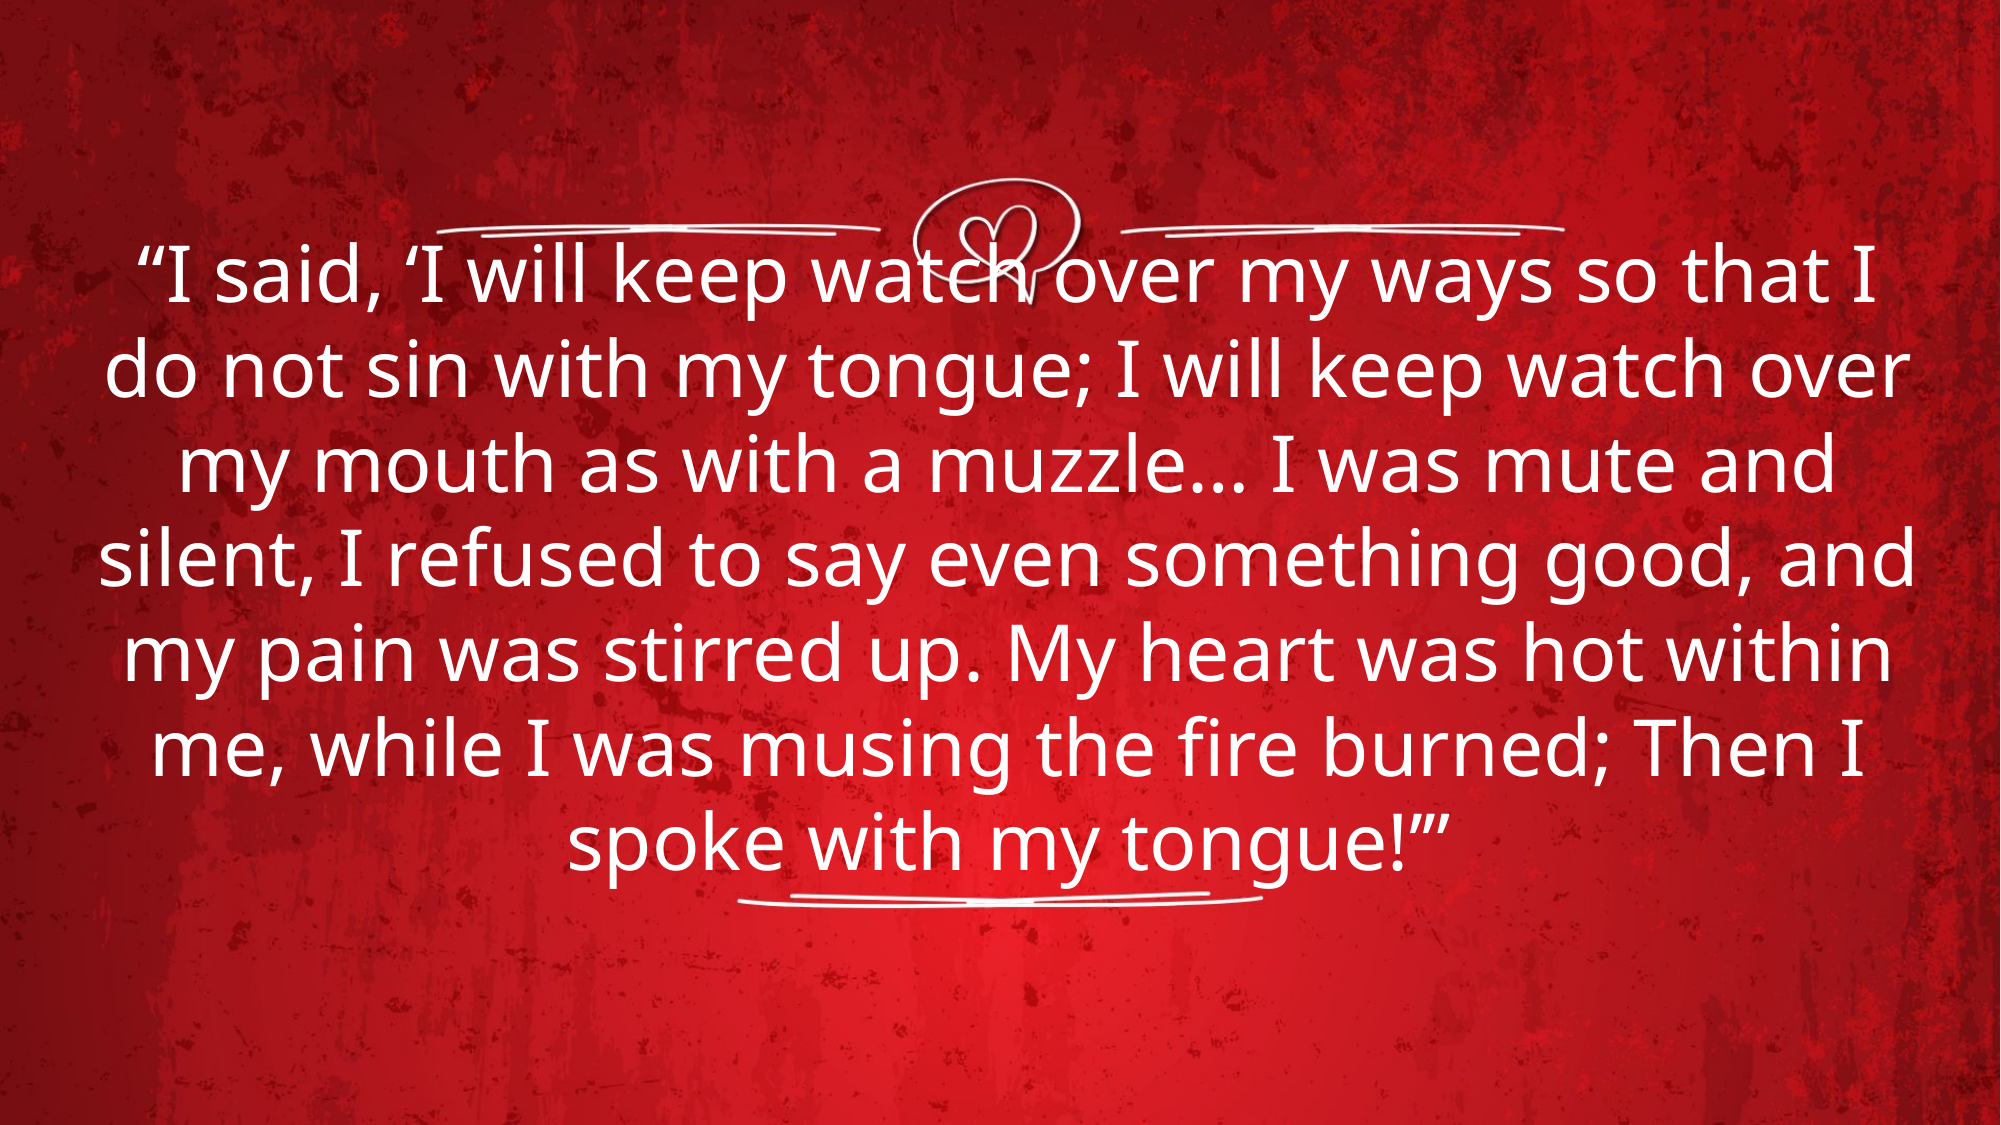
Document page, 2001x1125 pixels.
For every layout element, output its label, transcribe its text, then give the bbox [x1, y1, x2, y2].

title “I said, ‘I will keep watch over my ways so that I do not sin with my tongue; I will keep watch over my mouth as with a muzzle… I was mute and silent, I refused to say even something good, and my pain was stirred up. My heart was hot within me, while I was musing the fire burned; Then I spoke with my tongue!’” [80, 212, 1938, 895]
picture [0, 0, 2001, 1125]
